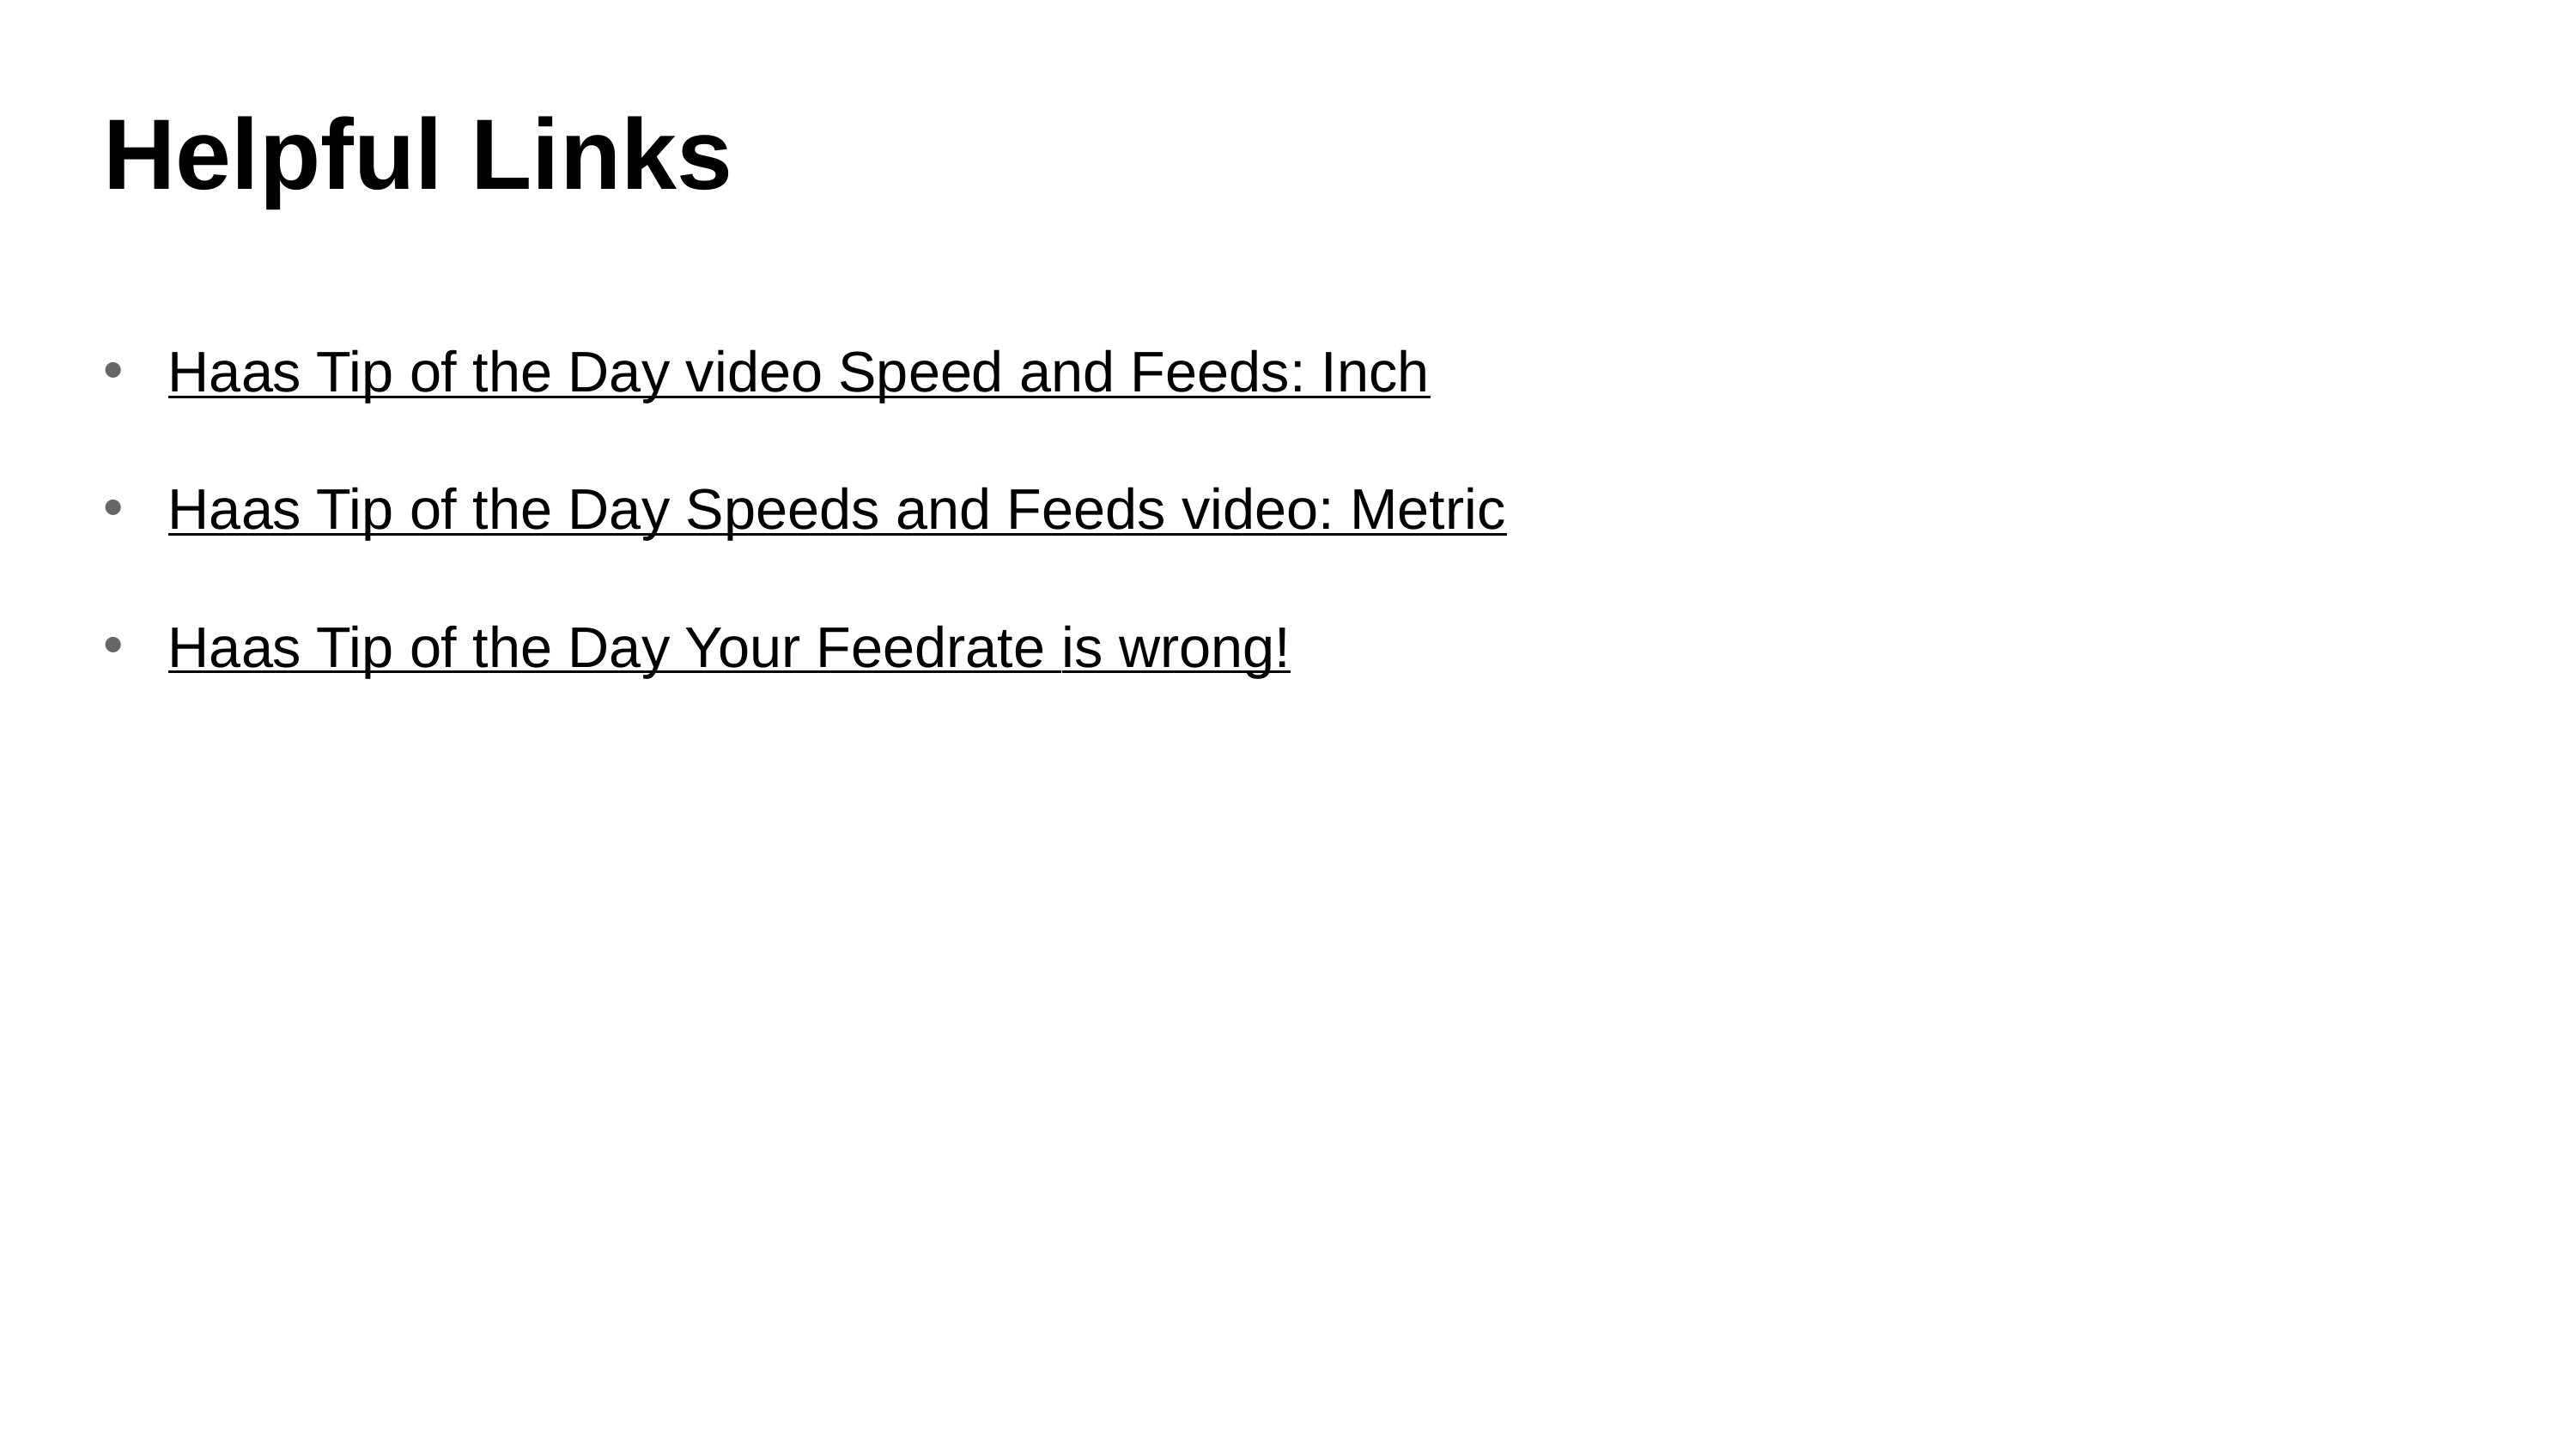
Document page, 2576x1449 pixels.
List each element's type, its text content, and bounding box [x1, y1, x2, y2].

title Helpful Links [103, 103, 2473, 345]
list Haas Tip of the Day video Speed and Feeds: Inch Haas Tip of the Day Speeds and Feeds video: Metric Haas Tip of the Day Your Feedrate is wrong! [103, 345, 2473, 1346]
